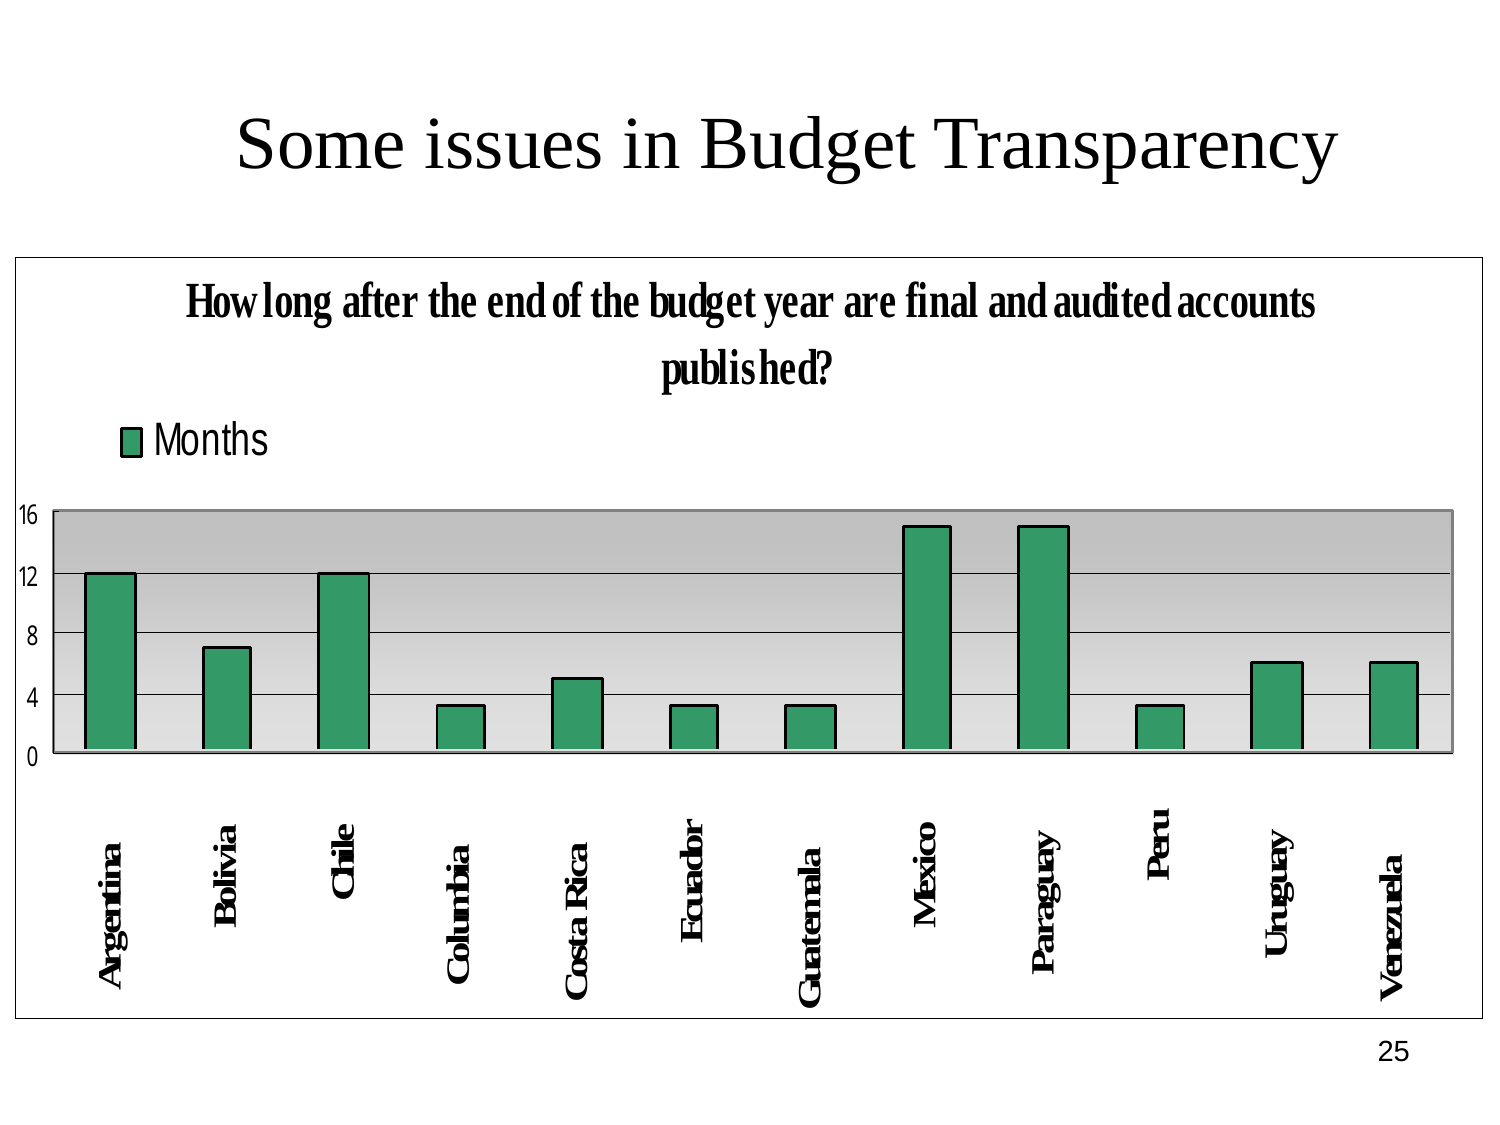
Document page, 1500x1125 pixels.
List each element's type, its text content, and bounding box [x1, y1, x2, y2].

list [0, 237, 1500, 1038]
title Some issues in Budget Transparency [74, 44, 1500, 233]
slide_number 25 [1074, 1047, 1426, 1103]
